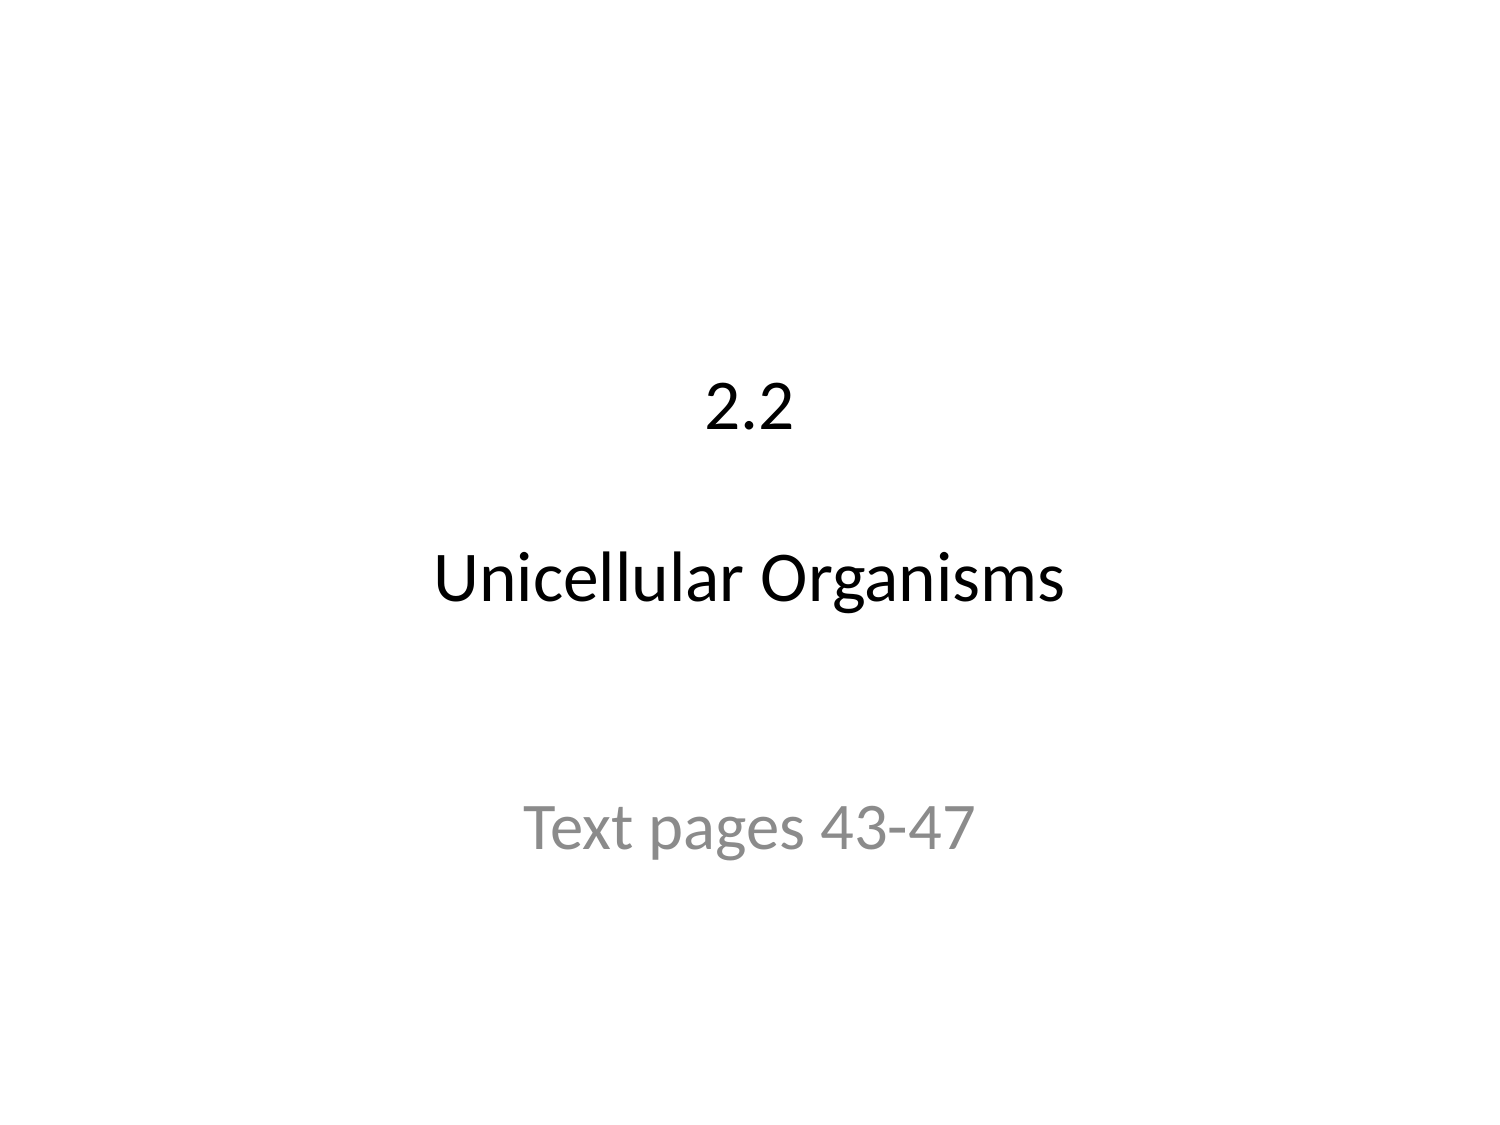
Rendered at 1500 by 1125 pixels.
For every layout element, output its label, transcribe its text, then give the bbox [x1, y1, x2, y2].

title 2.2 Unicellular Organisms [112, 349, 1388, 625]
subtitle Text pages 43-47 [225, 774, 1275, 925]
